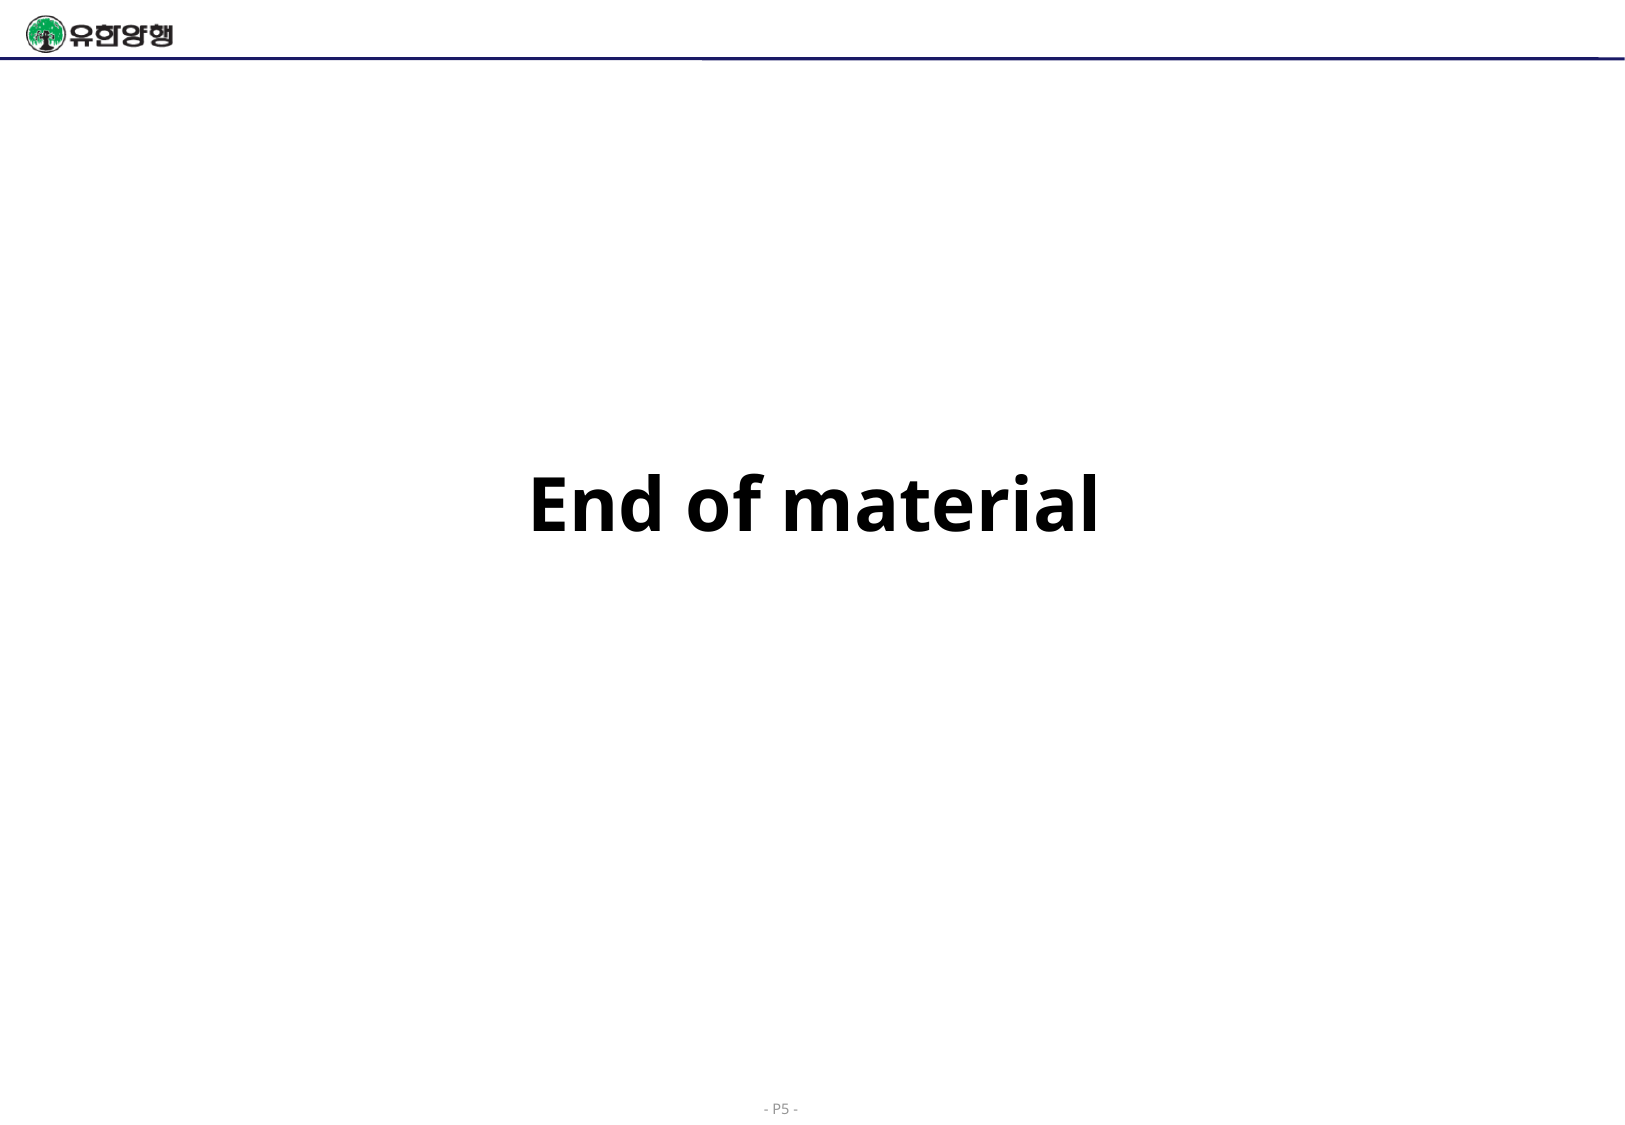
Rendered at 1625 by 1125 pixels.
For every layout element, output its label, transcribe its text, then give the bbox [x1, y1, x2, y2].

text_box End of material [524, 456, 1118, 547]
picture [20, 11, 178, 55]
